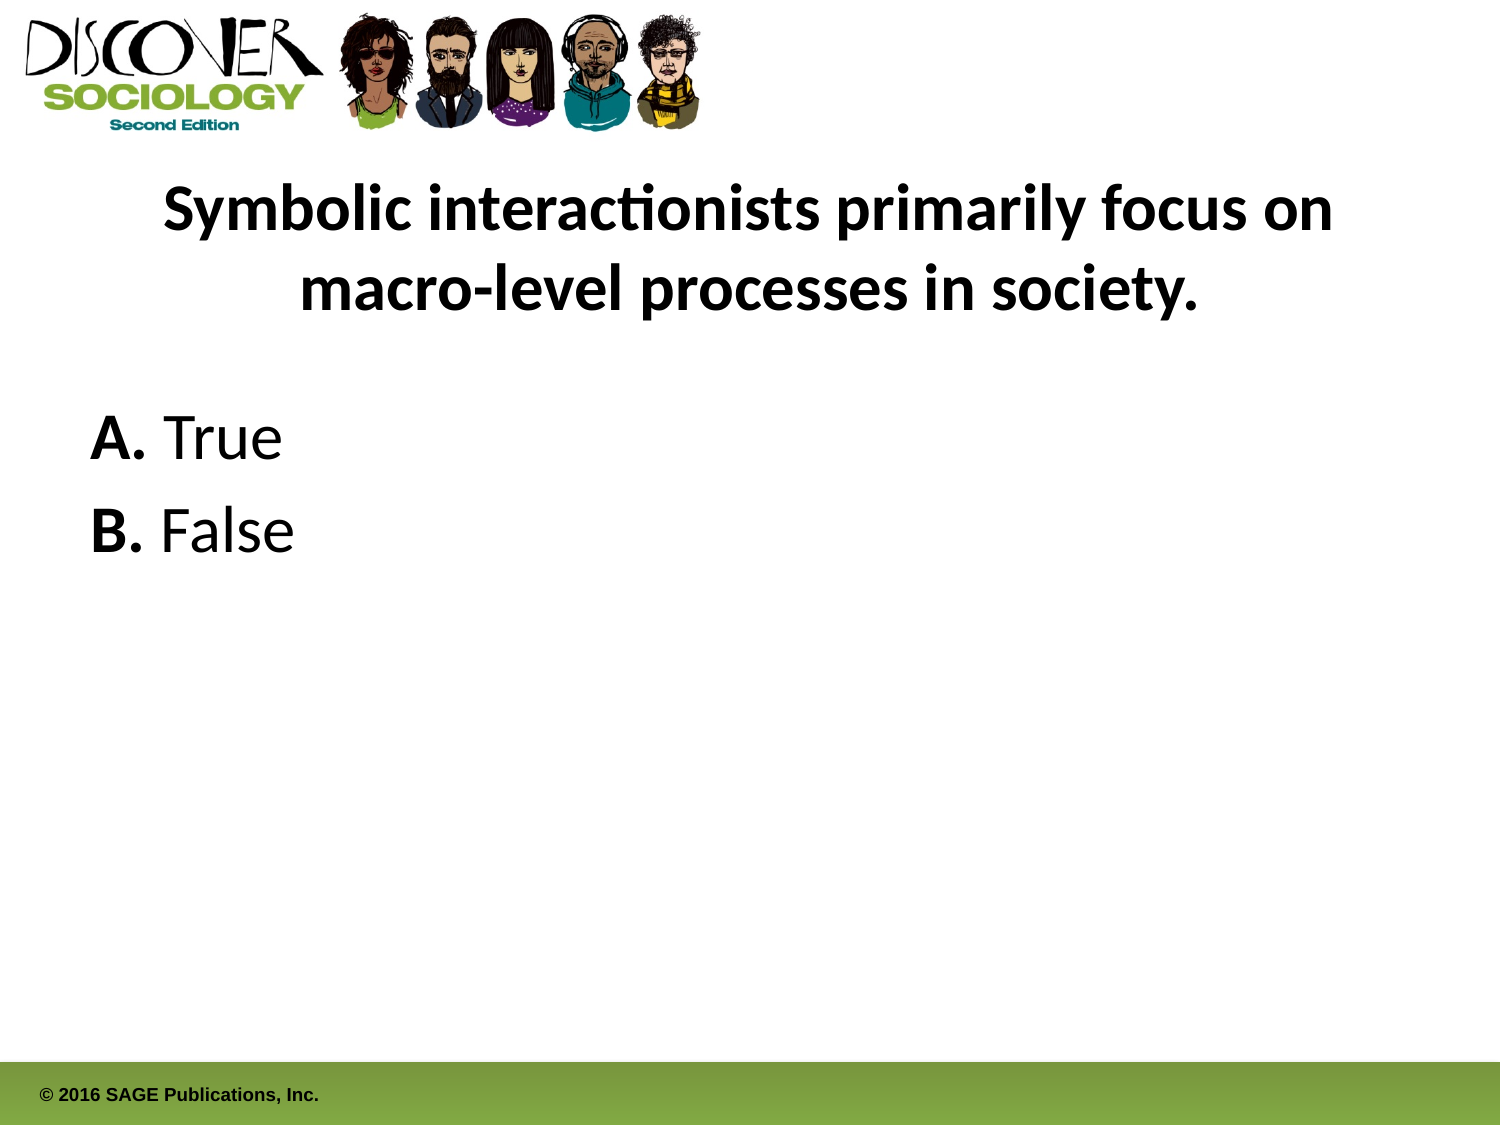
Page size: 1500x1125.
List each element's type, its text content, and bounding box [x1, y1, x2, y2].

title Symbolic interactionists primarily focus on macro-level processes in society. [75, 137, 1425, 350]
list A. True B. False [75, 384, 1425, 1125]
picture [0, 0, 1500, 1062]
